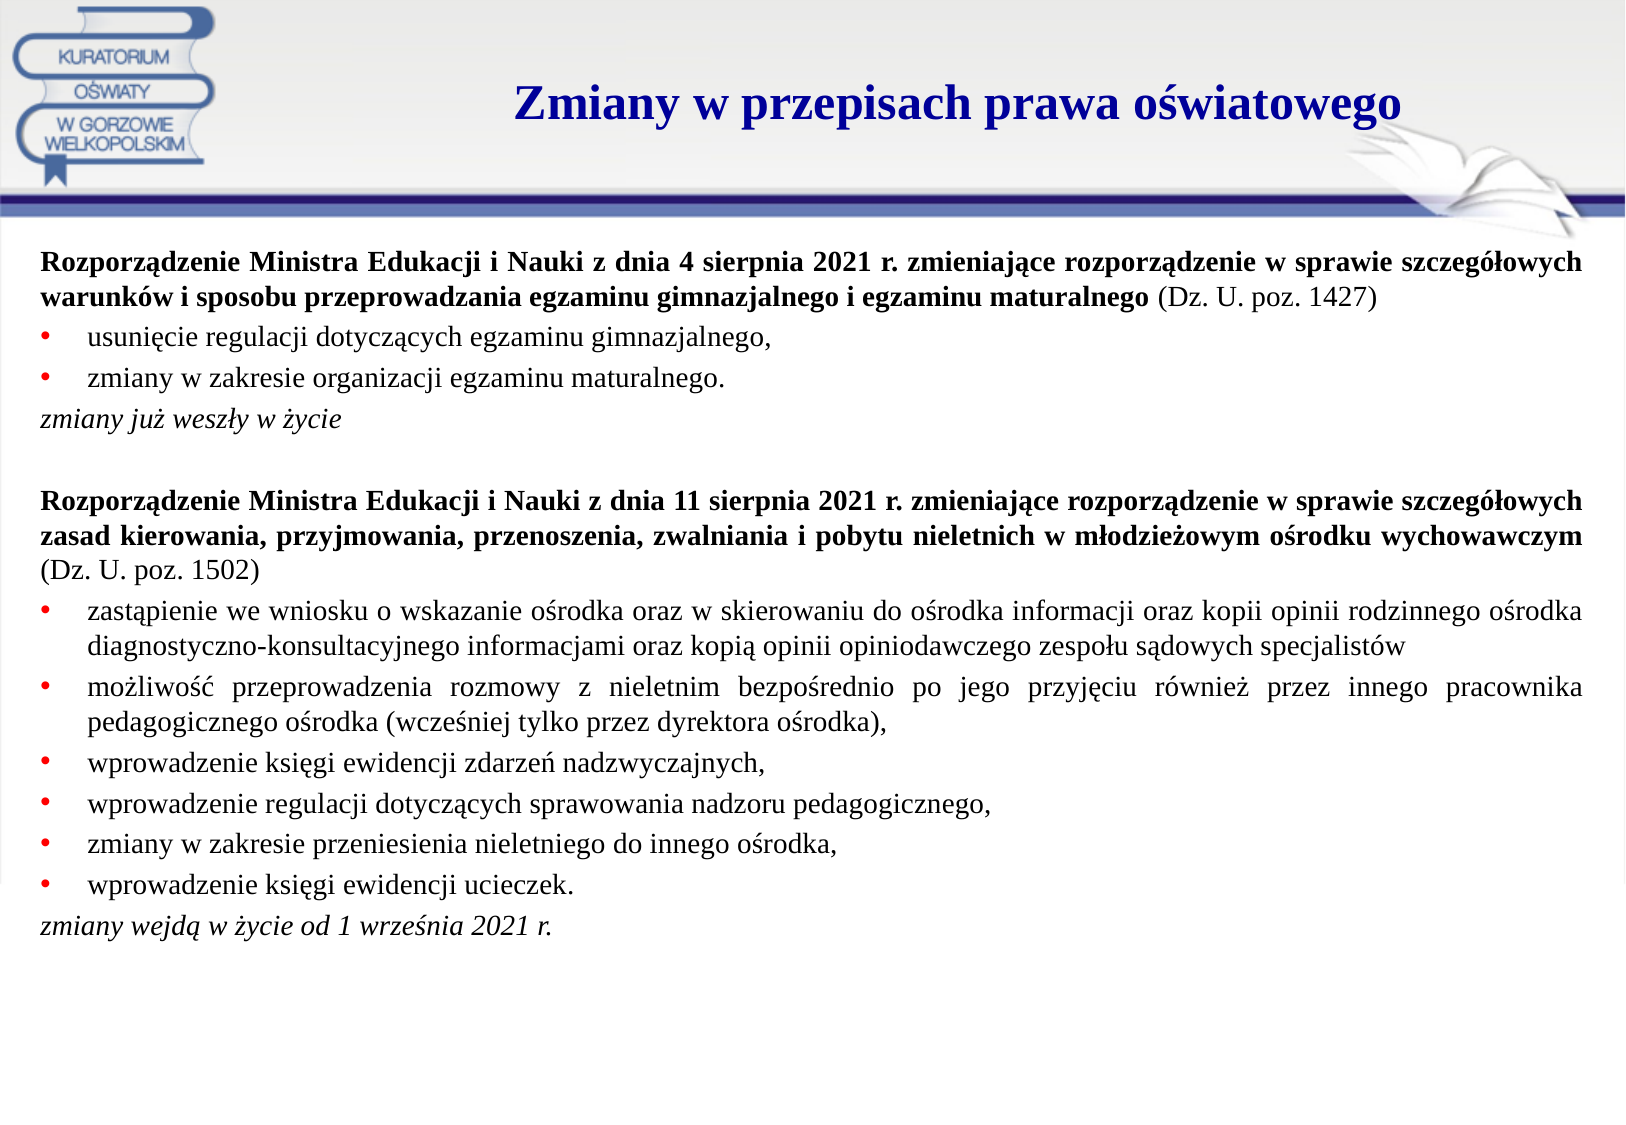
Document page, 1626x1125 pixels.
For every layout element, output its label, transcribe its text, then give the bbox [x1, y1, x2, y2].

picture [0, 0, 1626, 1125]
list Rozporządzenie Ministra Edukacji i Nauki z dnia 4 sierpnia 2021 r. zmieniające rozporządzenie w sprawie szczegółowych warunków i sposobu przeprowadzania egzaminu gimnazjalnego i egzaminu maturalnego (Dz. U. poz. 1427) usunięcie regulacji dotyczących egzaminu gimnazjalnego, zmiany w zakresie organizacji egzaminu maturalnego. zmiany już weszły w życie Rozporządzenie Ministra Edukacji i Nauki z dnia 11 sierpnia 2021 r. zmieniające rozporządzenie w sprawie szczegółowych zasad kierowania, przyjmowania, przenoszenia, zwalniania i pobytu nieletnich w młodzieżowym ośrodku wychowawczym (Dz. U. poz. 1502) zastąpienie we wniosku o wskazanie ośrodka oraz w skierowaniu do ośrodka informacji oraz kopii opinii rodzinnego ośrodka diagnostyczno-konsultacyjnego informacjami oraz kopią opinii opiniodawczego zespołu sądowych specjalistów możliwość przeprowadzenia rozmowy z nieletnim bezpośrednio po jego przyjęciu również przez innego pracownika pedagogicznego ośrodka (wcześniej tylko przez dyrektora ośrodka), wprowadzenie księgi ewidencji zdarzeń nadzwyczajnych, wprowadzenie regulacji dotyczących sprawowania nadzoru pedagogicznego, zmiany w zakresie przeniesienia nieletniego do innego ośrodka, wprowadzenie księgi ewidencji ucieczek. zmiany wejdą w życie od 1 września 2021 r. [25, 234, 1600, 1047]
title Zmiany w przepisach prawa oświatowego [317, 23, 1600, 176]
